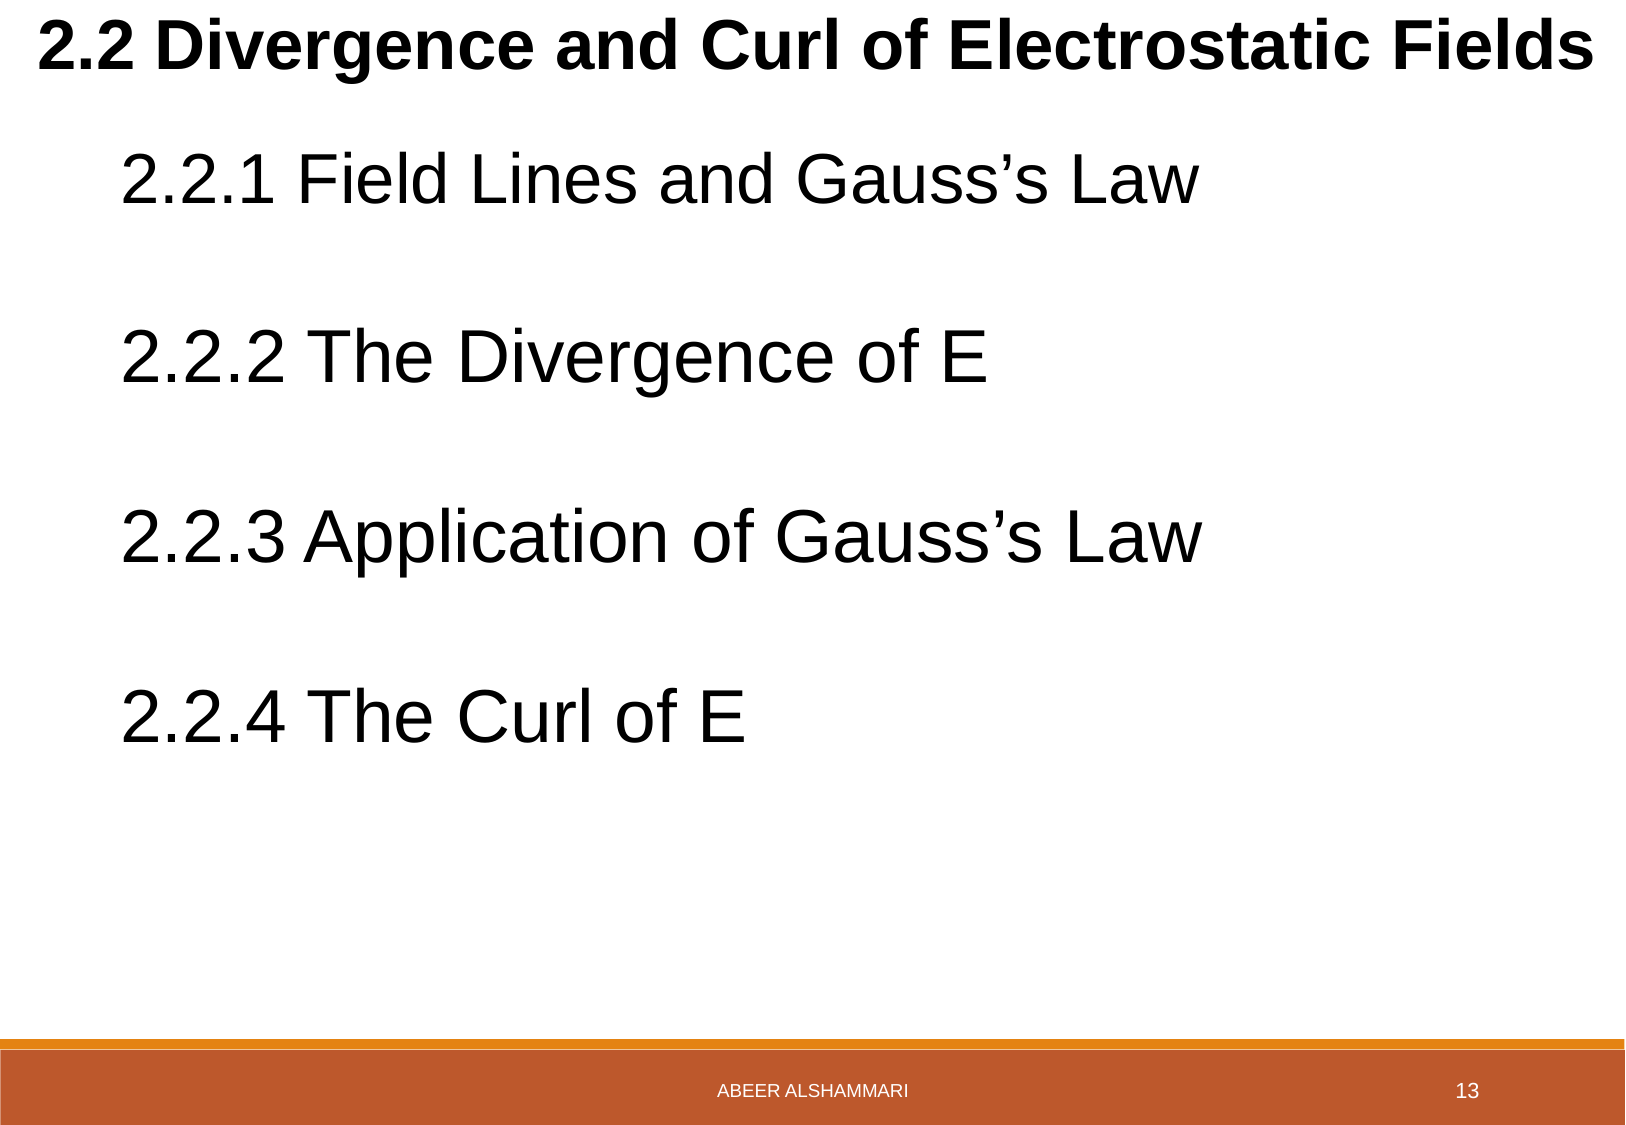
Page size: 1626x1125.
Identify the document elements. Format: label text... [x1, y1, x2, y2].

slide_number 13 [1319, 1059, 1495, 1120]
footer Abeer Alshammari [491, 1059, 1135, 1120]
text_box 2.2 Divergence and Curl of Electrostatic Fields [22, 0, 1613, 92]
text_box 2.2.1 Field Lines and Gauss’s Law 2.2.2 The Divergence of E 2.2.3 Application of Gauss’s Law 2.2.4 The Curl of E [105, 124, 1218, 765]
